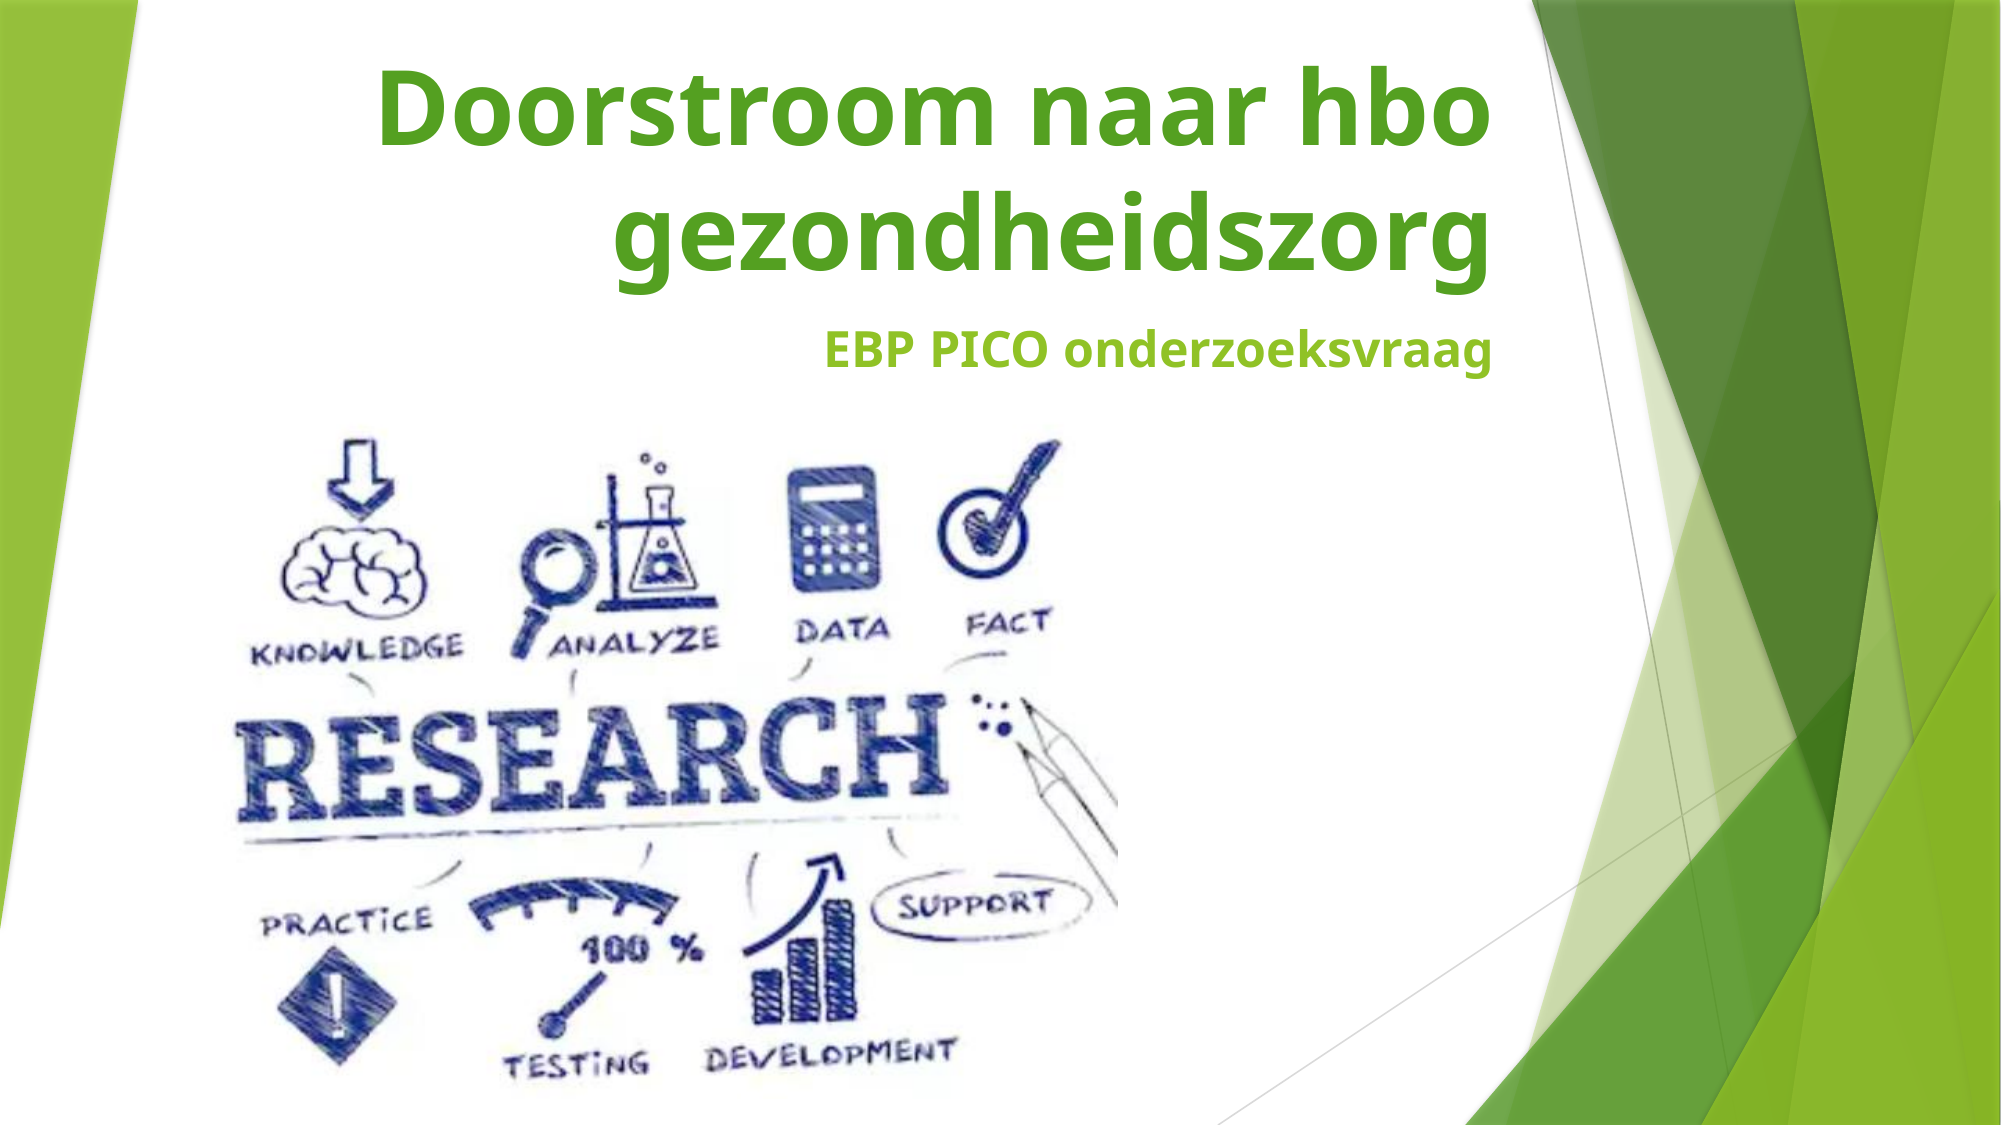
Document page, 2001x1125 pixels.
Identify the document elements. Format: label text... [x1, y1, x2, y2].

subtitle EBP PICO onderzoeksvraag [235, 310, 1510, 491]
picture [212, 399, 1118, 1100]
text_box Doorstroom naar hbo gezondheidszorg [235, 28, 1510, 299]
